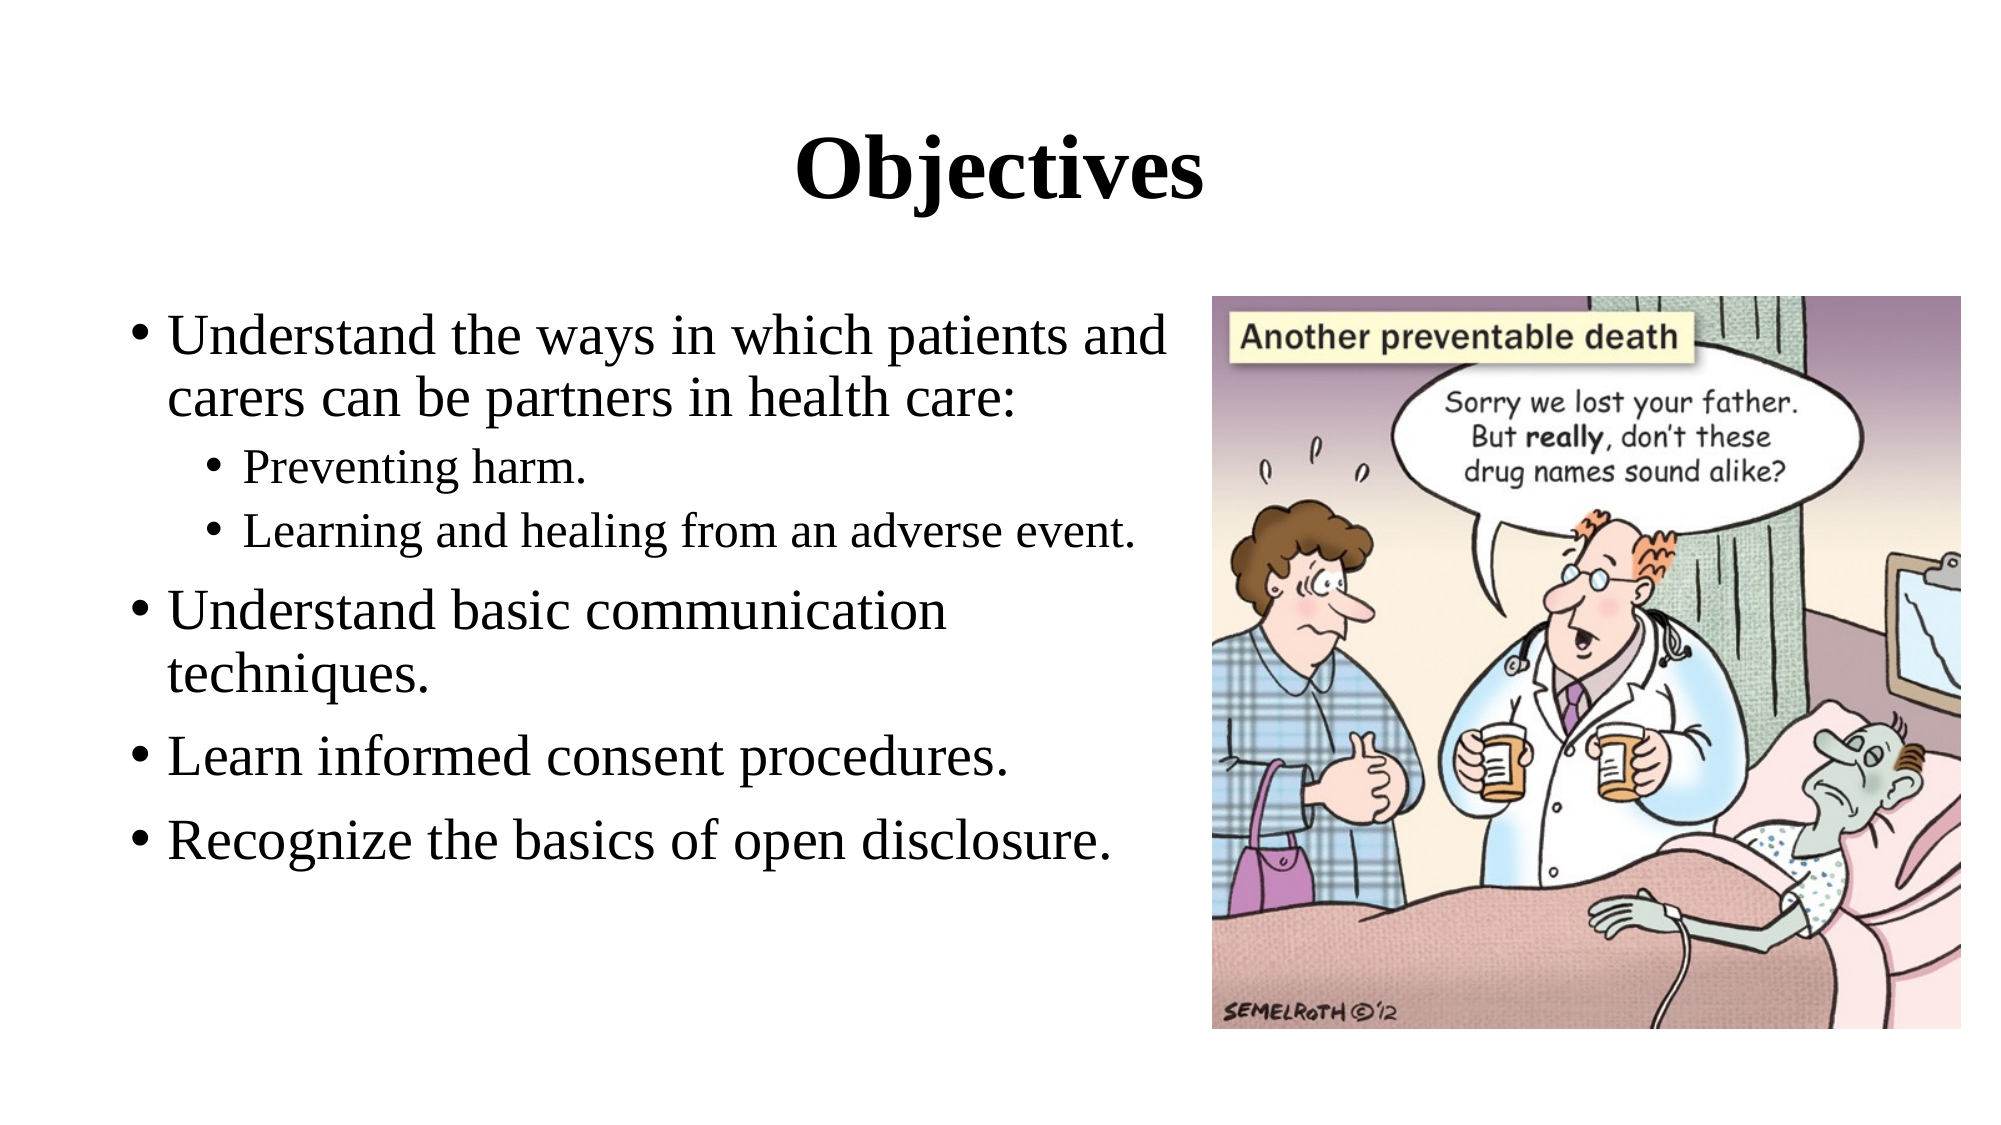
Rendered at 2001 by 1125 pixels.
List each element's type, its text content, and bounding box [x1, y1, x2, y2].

list Understand the ways in which patients and carers can be partners in health care: Preventing harm. Learning and healing from an adverse event. Understand basic communication techniques. Learn informed consent procedures. Recognize the basics of open disclosure. [115, 296, 1189, 1125]
title Objectives [137, 59, 1863, 278]
picture [1212, 296, 1961, 1029]
